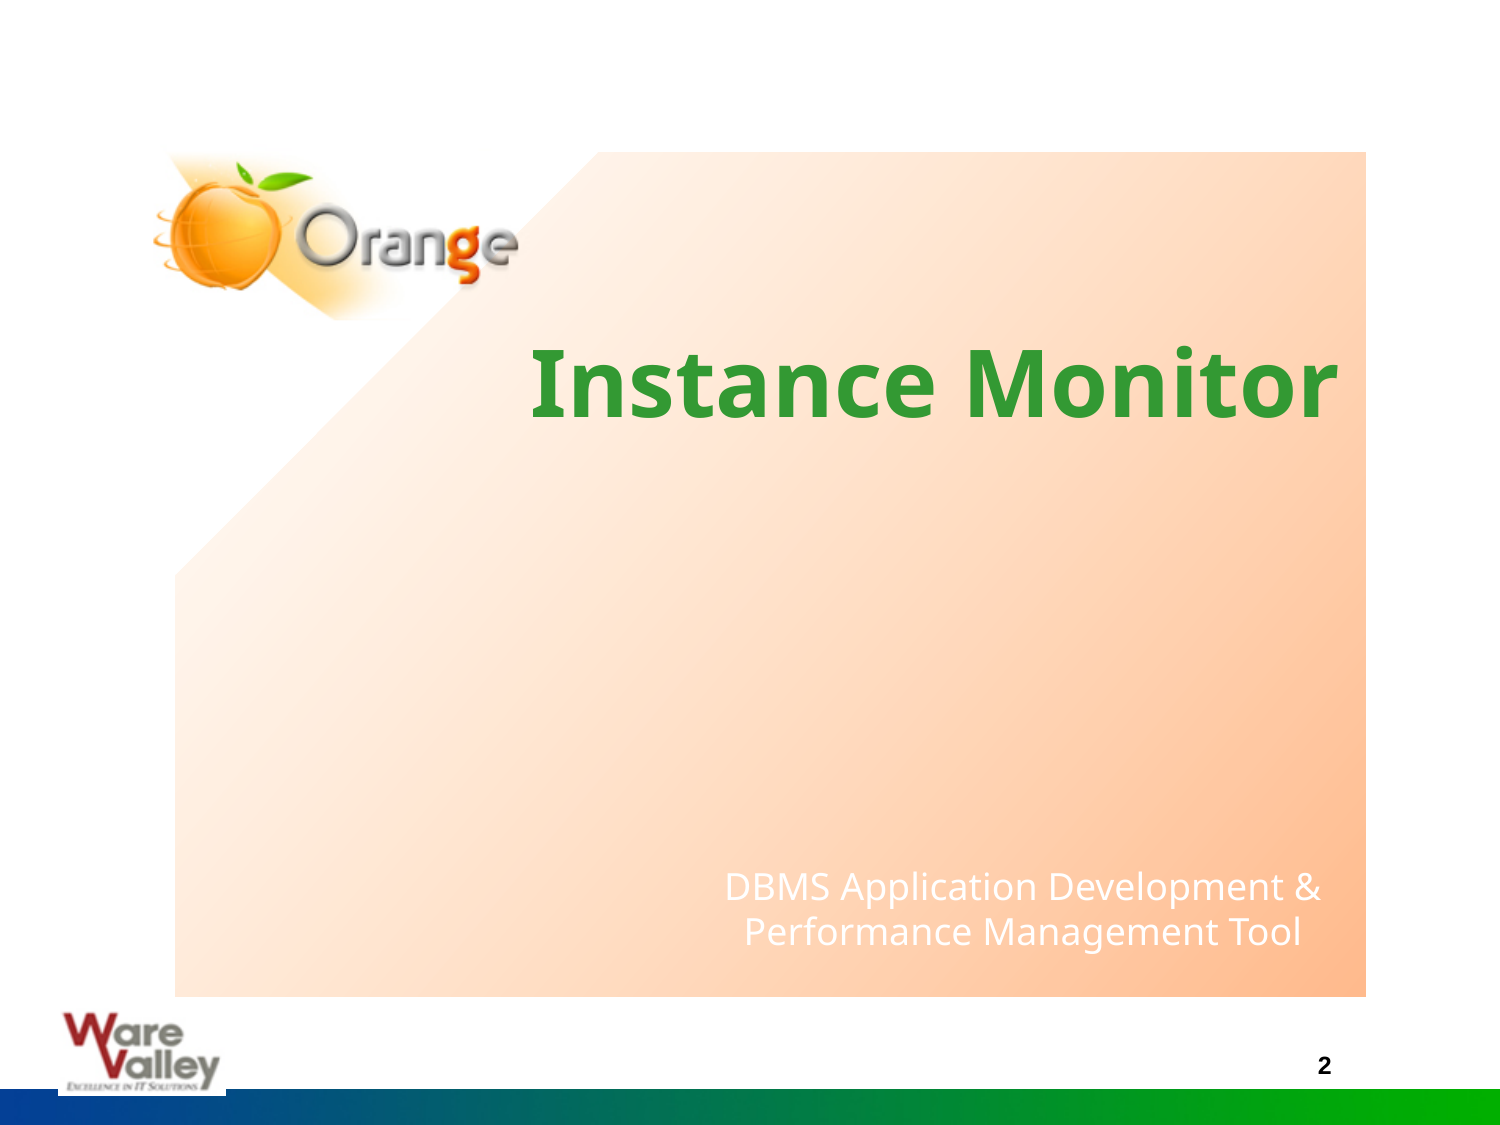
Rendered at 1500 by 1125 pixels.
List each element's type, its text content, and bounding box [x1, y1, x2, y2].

text_box Instance Monitor [515, 316, 1355, 444]
picture [0, 1007, 313, 1125]
picture [422, 1089, 1500, 1125]
text_box [173, 150, 1368, 999]
picture [152, 140, 534, 323]
slide_number 2 [1149, 1042, 1500, 1103]
text_box DBMS Application Development & Performance Management Tool [709, 855, 1337, 961]
